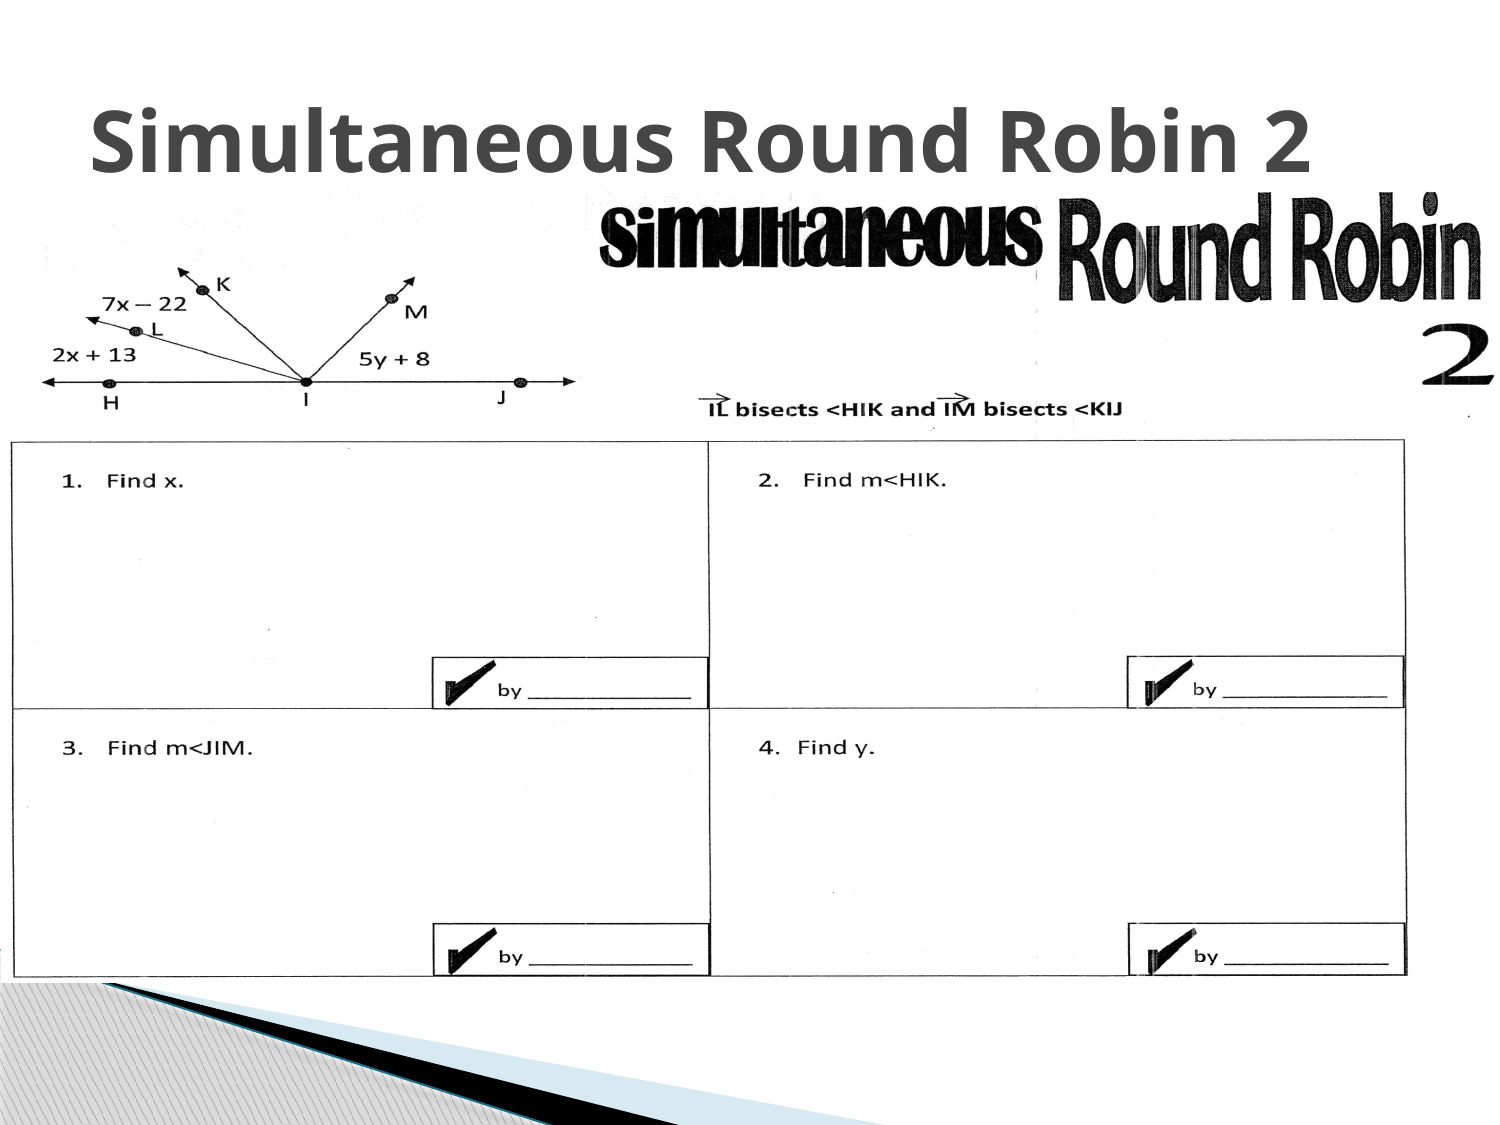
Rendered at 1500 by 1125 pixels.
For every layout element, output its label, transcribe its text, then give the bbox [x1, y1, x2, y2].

picture [1148, 189, 1499, 983]
title Simultaneous Round Robin 2 [1154, 45, 1425, 188]
picture [2, 189, 352, 983]
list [352, 0, 1148, 1125]
title Simultaneous Round Robin 2 [75, 45, 346, 188]
